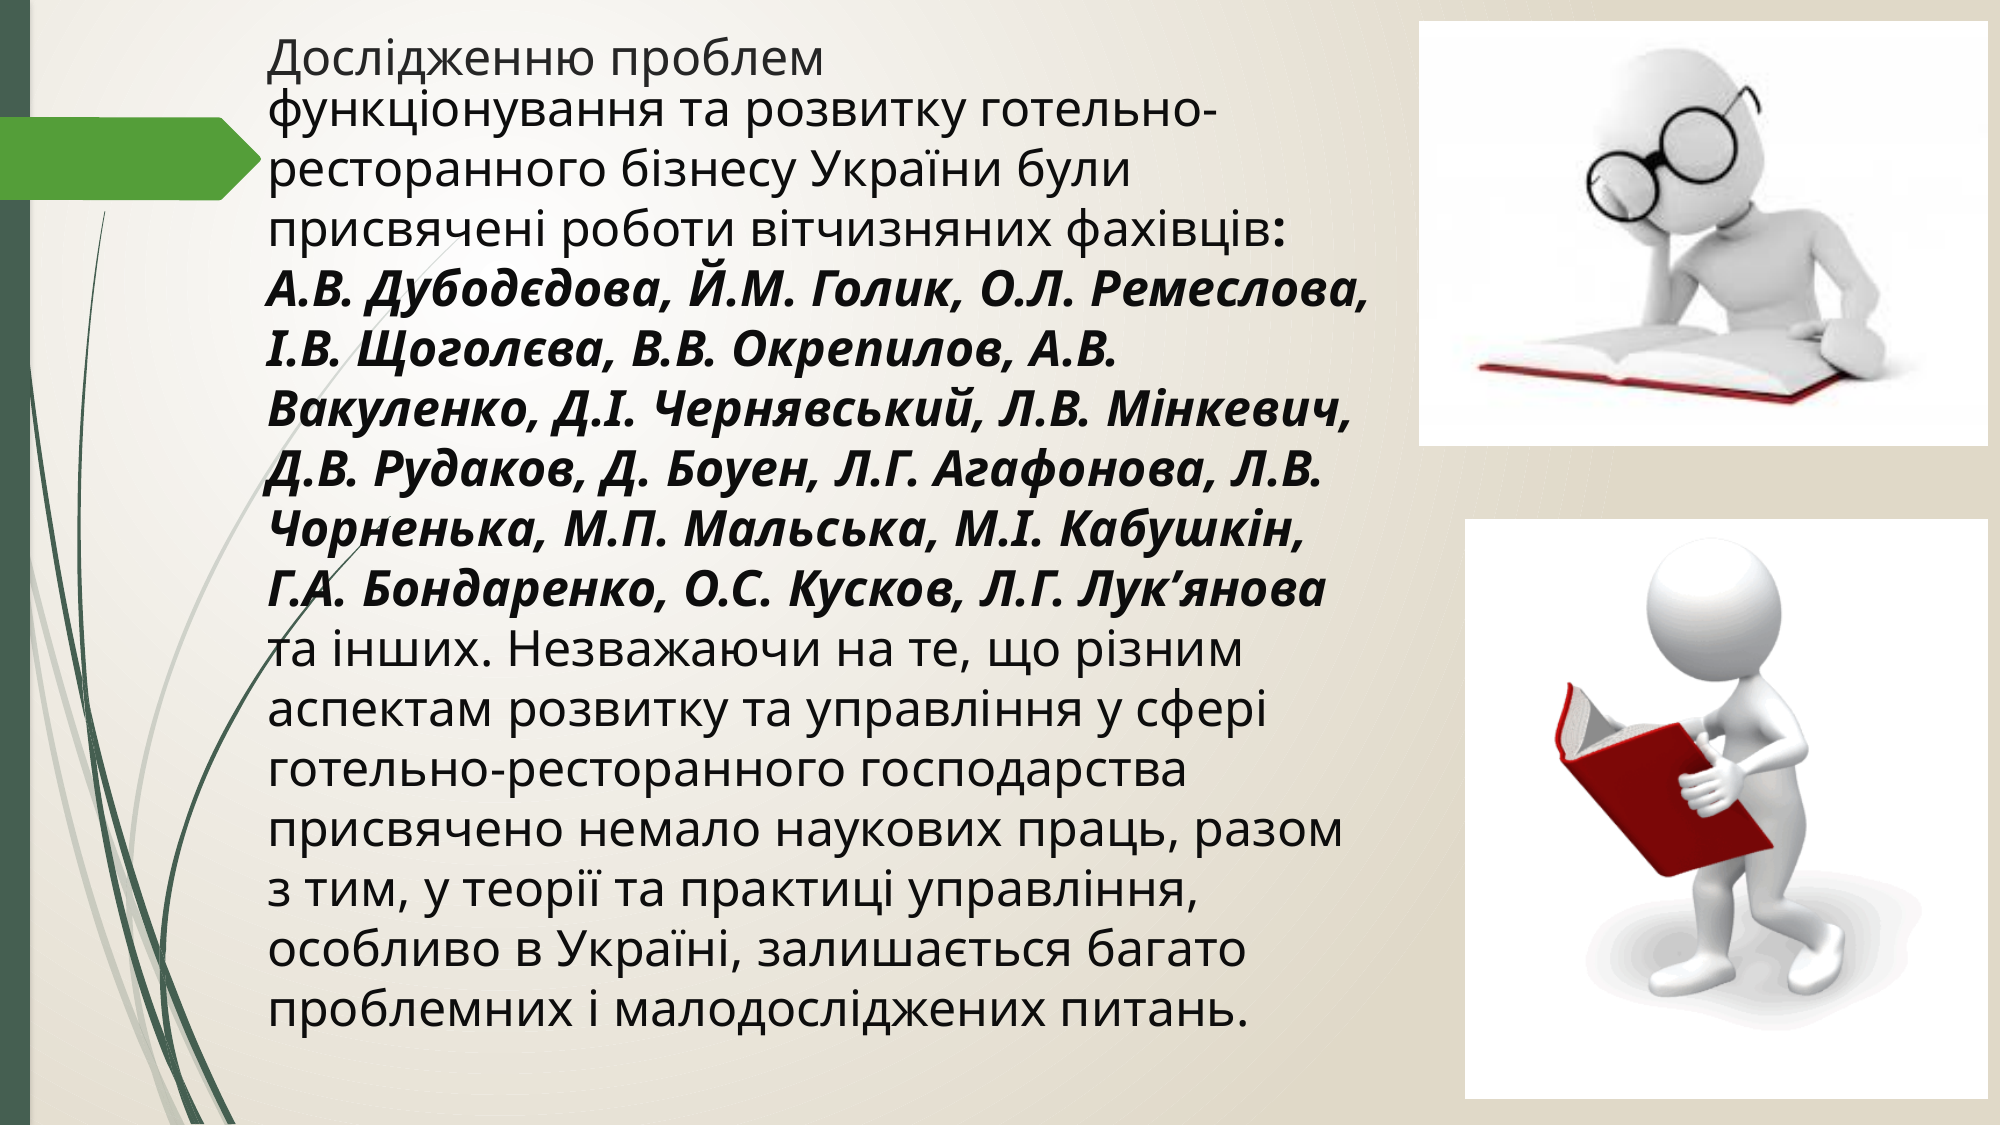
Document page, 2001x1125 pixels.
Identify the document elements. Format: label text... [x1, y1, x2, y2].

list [1418, 21, 1988, 446]
list функціонування та розвитку готельно-ресторанного бізнесу України були присвячені роботи вітчизняних фахівців: А.В. Дубодєдова, Й.М. Голик, О.Л. Ремеслова, І.В. Щоголєва, В.В. Окрепилов, А.В. Вакуленко, Д.І. Чернявський, Л.В. Мінкевич, Д.В. Рудаков, Д. Боуен, Л.Г. Агафонова, Л.В. Чорненька, М.П. Мальська, М.І. Кабушкін, Г.А. Бондаренко, О.С. Кусков, Л.Г. Лук’янова та інших. Незважаючи на те, що різним аспектам розвитку та управління у сфері готельно-ресторанного господарства присвячено немало наукових праць, разом з тим, у теорії та практиці управління, особливо в Україні, залишається багато проблемних і малодосліджених питань. [251, 68, 1391, 768]
title Дослідженню проблем [251, 2, 983, 68]
picture [1465, 519, 1988, 1100]
